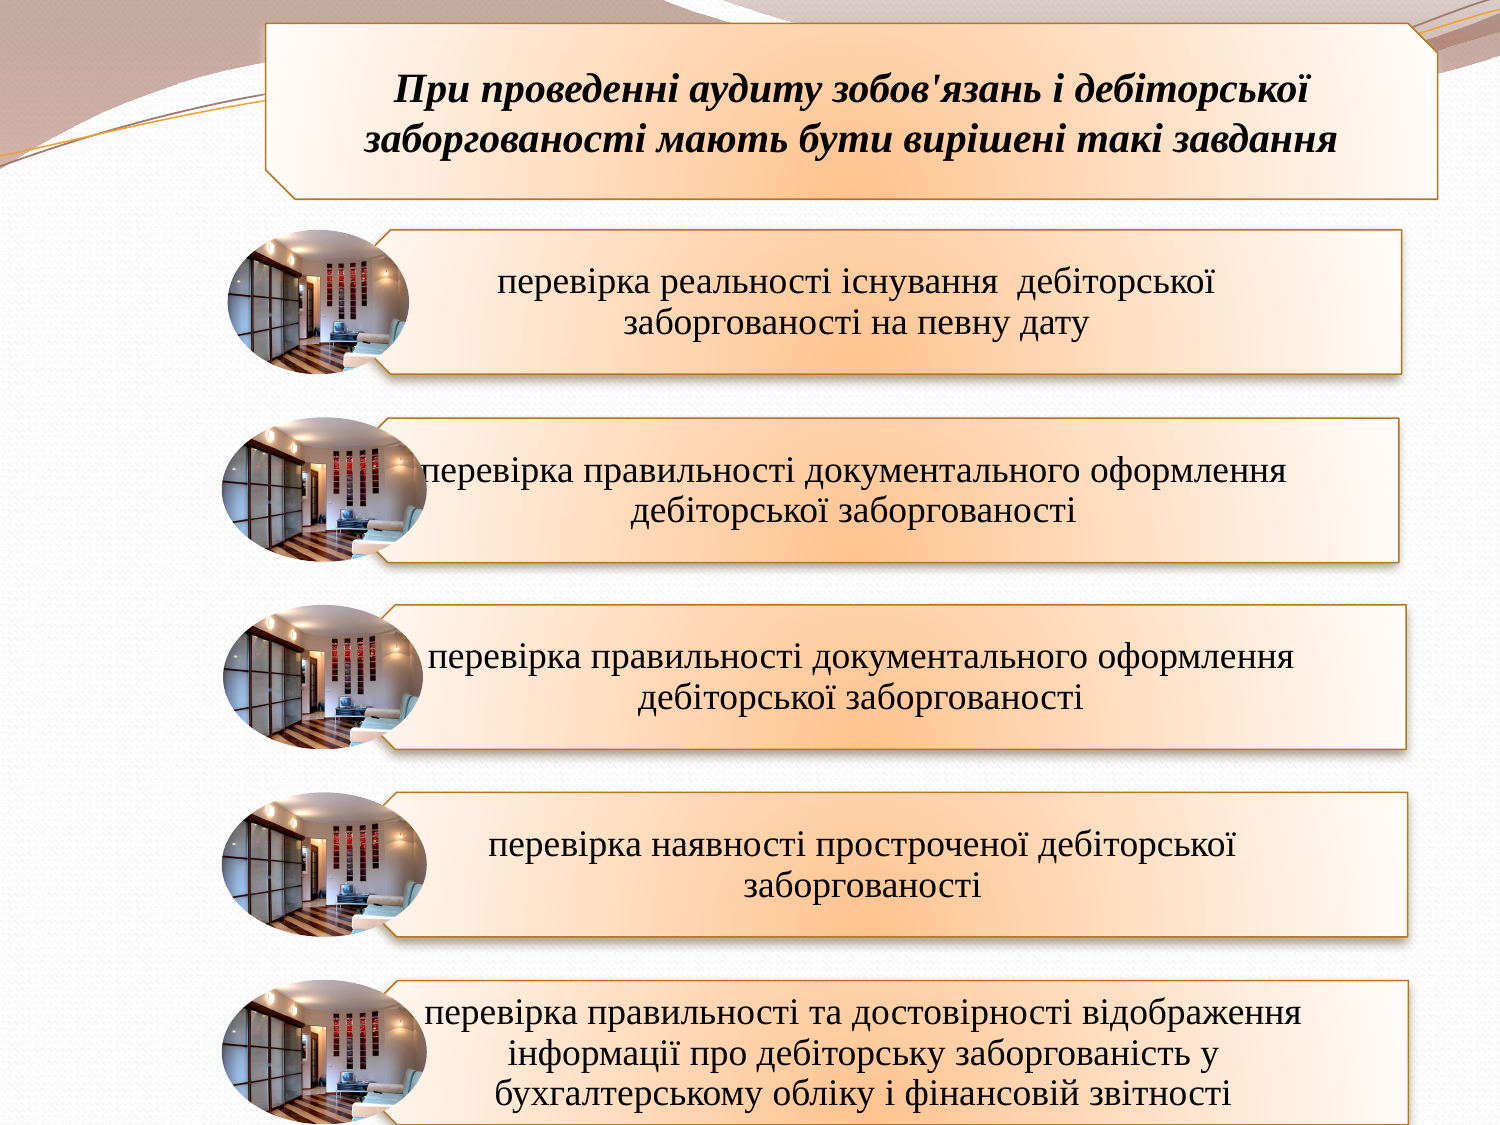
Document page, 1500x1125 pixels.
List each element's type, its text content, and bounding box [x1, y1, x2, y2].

text_box При проведенні аудиту зобов'язань і дебіторської заборгованості мають бути вирішені такі завдання [264, 22, 1439, 201]
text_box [0, 228, 1500, 1125]
